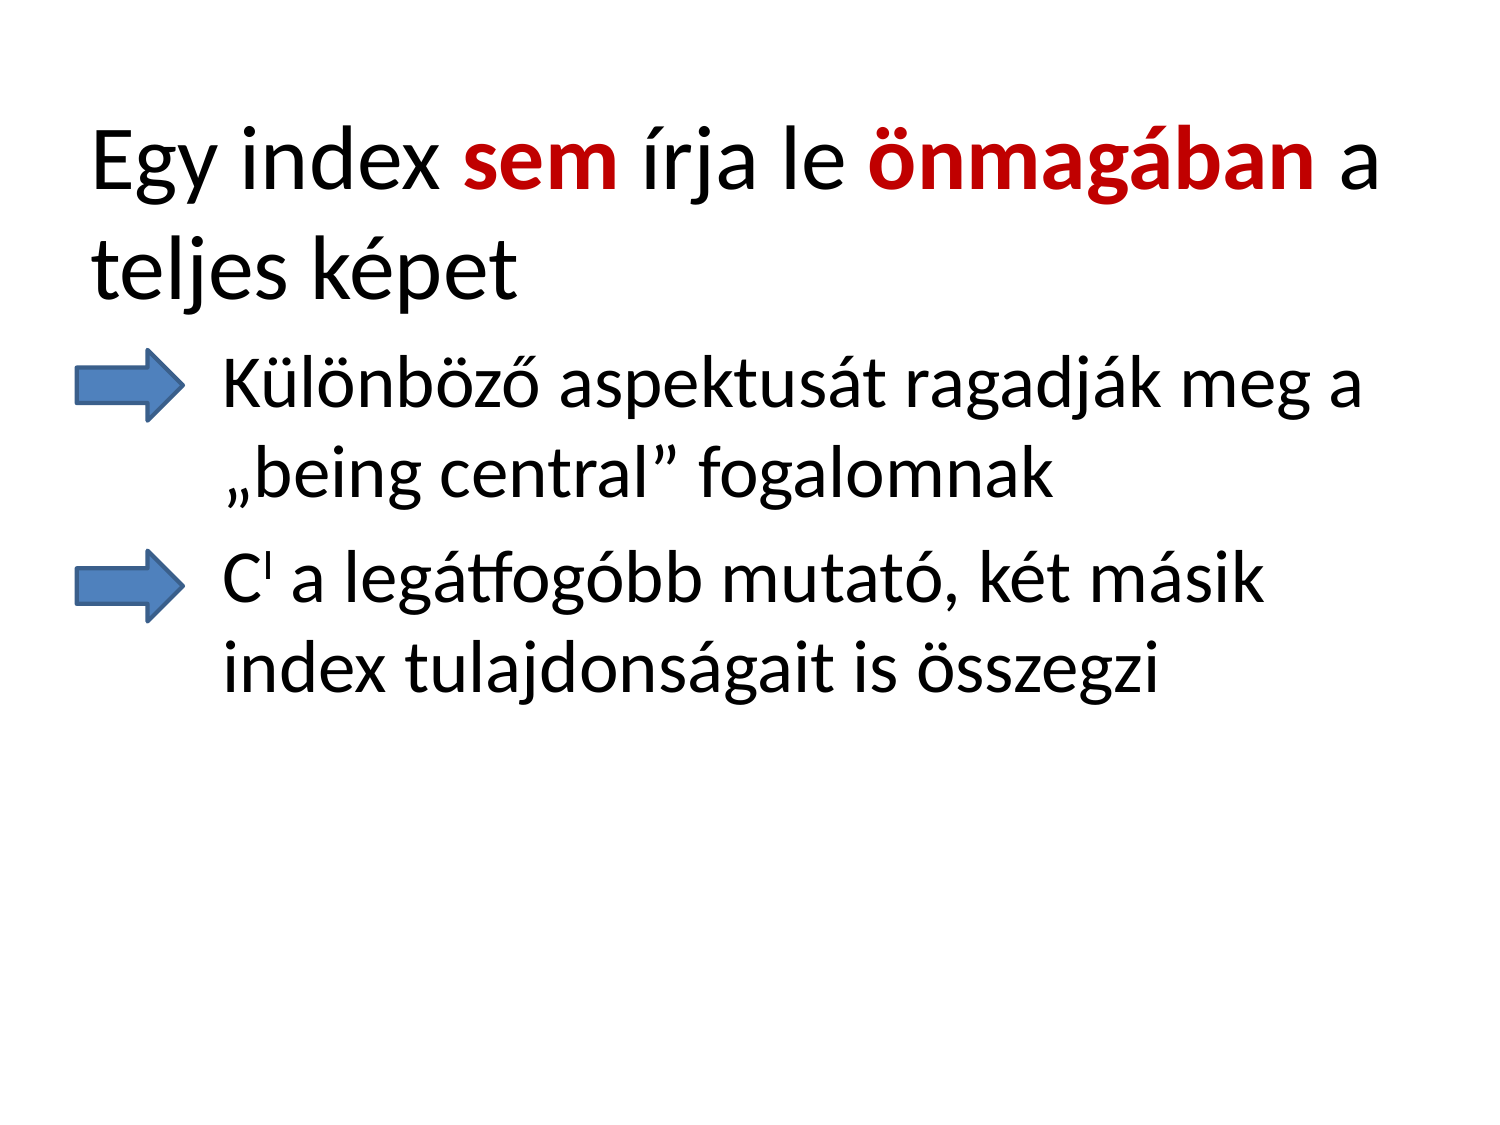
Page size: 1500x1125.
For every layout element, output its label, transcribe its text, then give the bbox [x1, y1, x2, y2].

text_box [74, 548, 186, 624]
list Egy index sem írja le önmagában a teljes képet Különböző aspektusát ragadják meg a „being central” fogalomnak CI a legátfogóbb mutató, két másik index tulajdonságait is összegzi [75, 90, 1425, 1005]
text_box [74, 347, 186, 423]
